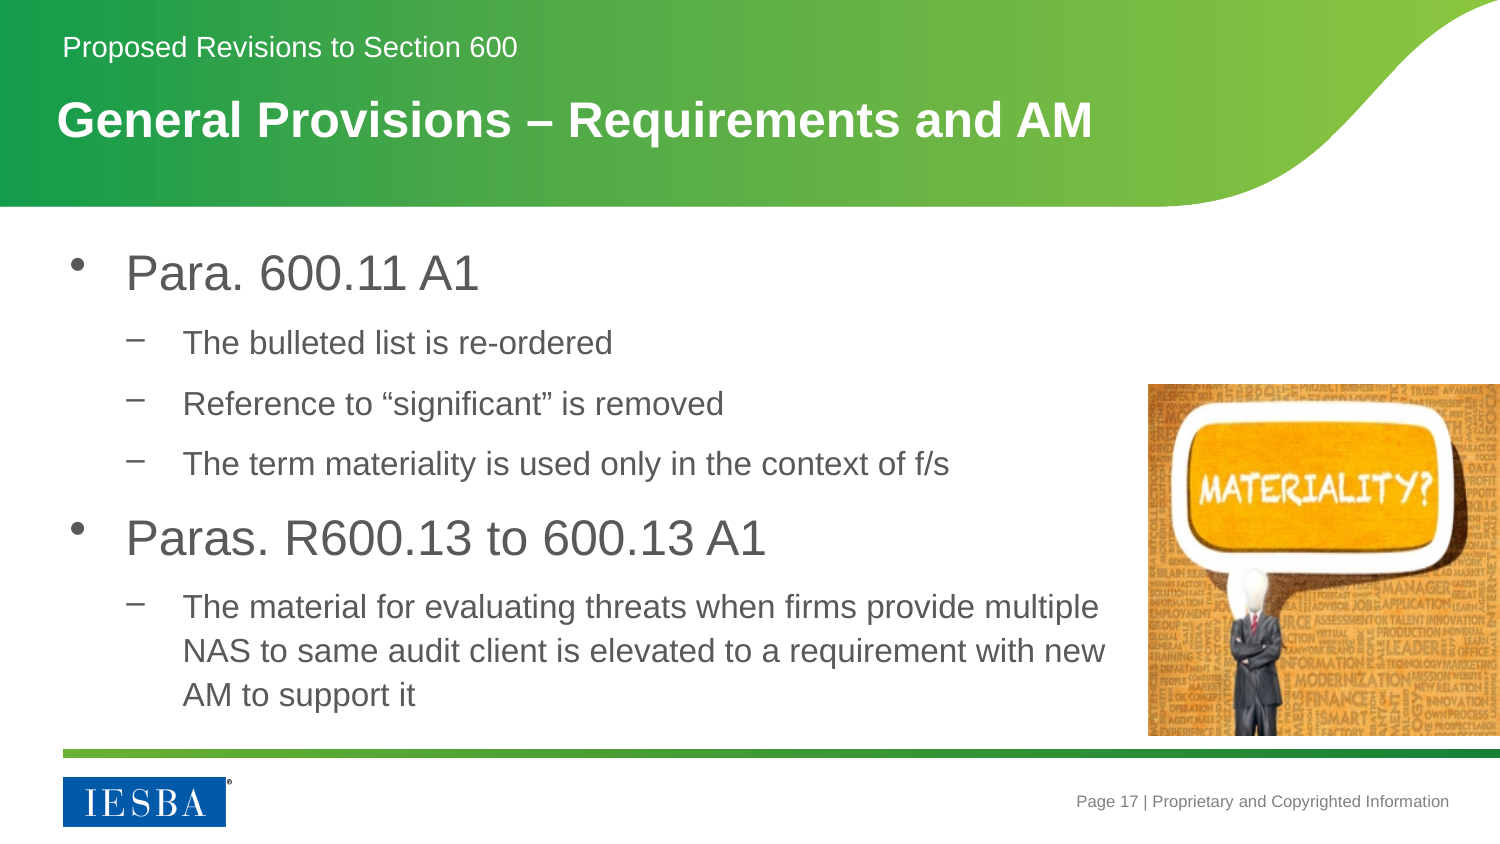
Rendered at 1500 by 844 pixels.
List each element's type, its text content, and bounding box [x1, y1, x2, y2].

subtitle Proposed Revisions to Section 600 [62, 28, 600, 79]
list Para. 600.11 A1 The bulleted list is re-ordered Reference to “significant” is removed The term materiality is used only in the context of f/s Paras. R600.13 to 600.13 A1 The material for evaluating threats when firms provide multiple NAS to same audit client is elevated to a requirement with new AM to support it [54, 233, 1125, 722]
picture [1148, 384, 1500, 737]
title General Provisions – Requirements and AM [56, 84, 1357, 151]
picture [63, 777, 232, 827]
picture [0, 0, 1500, 207]
